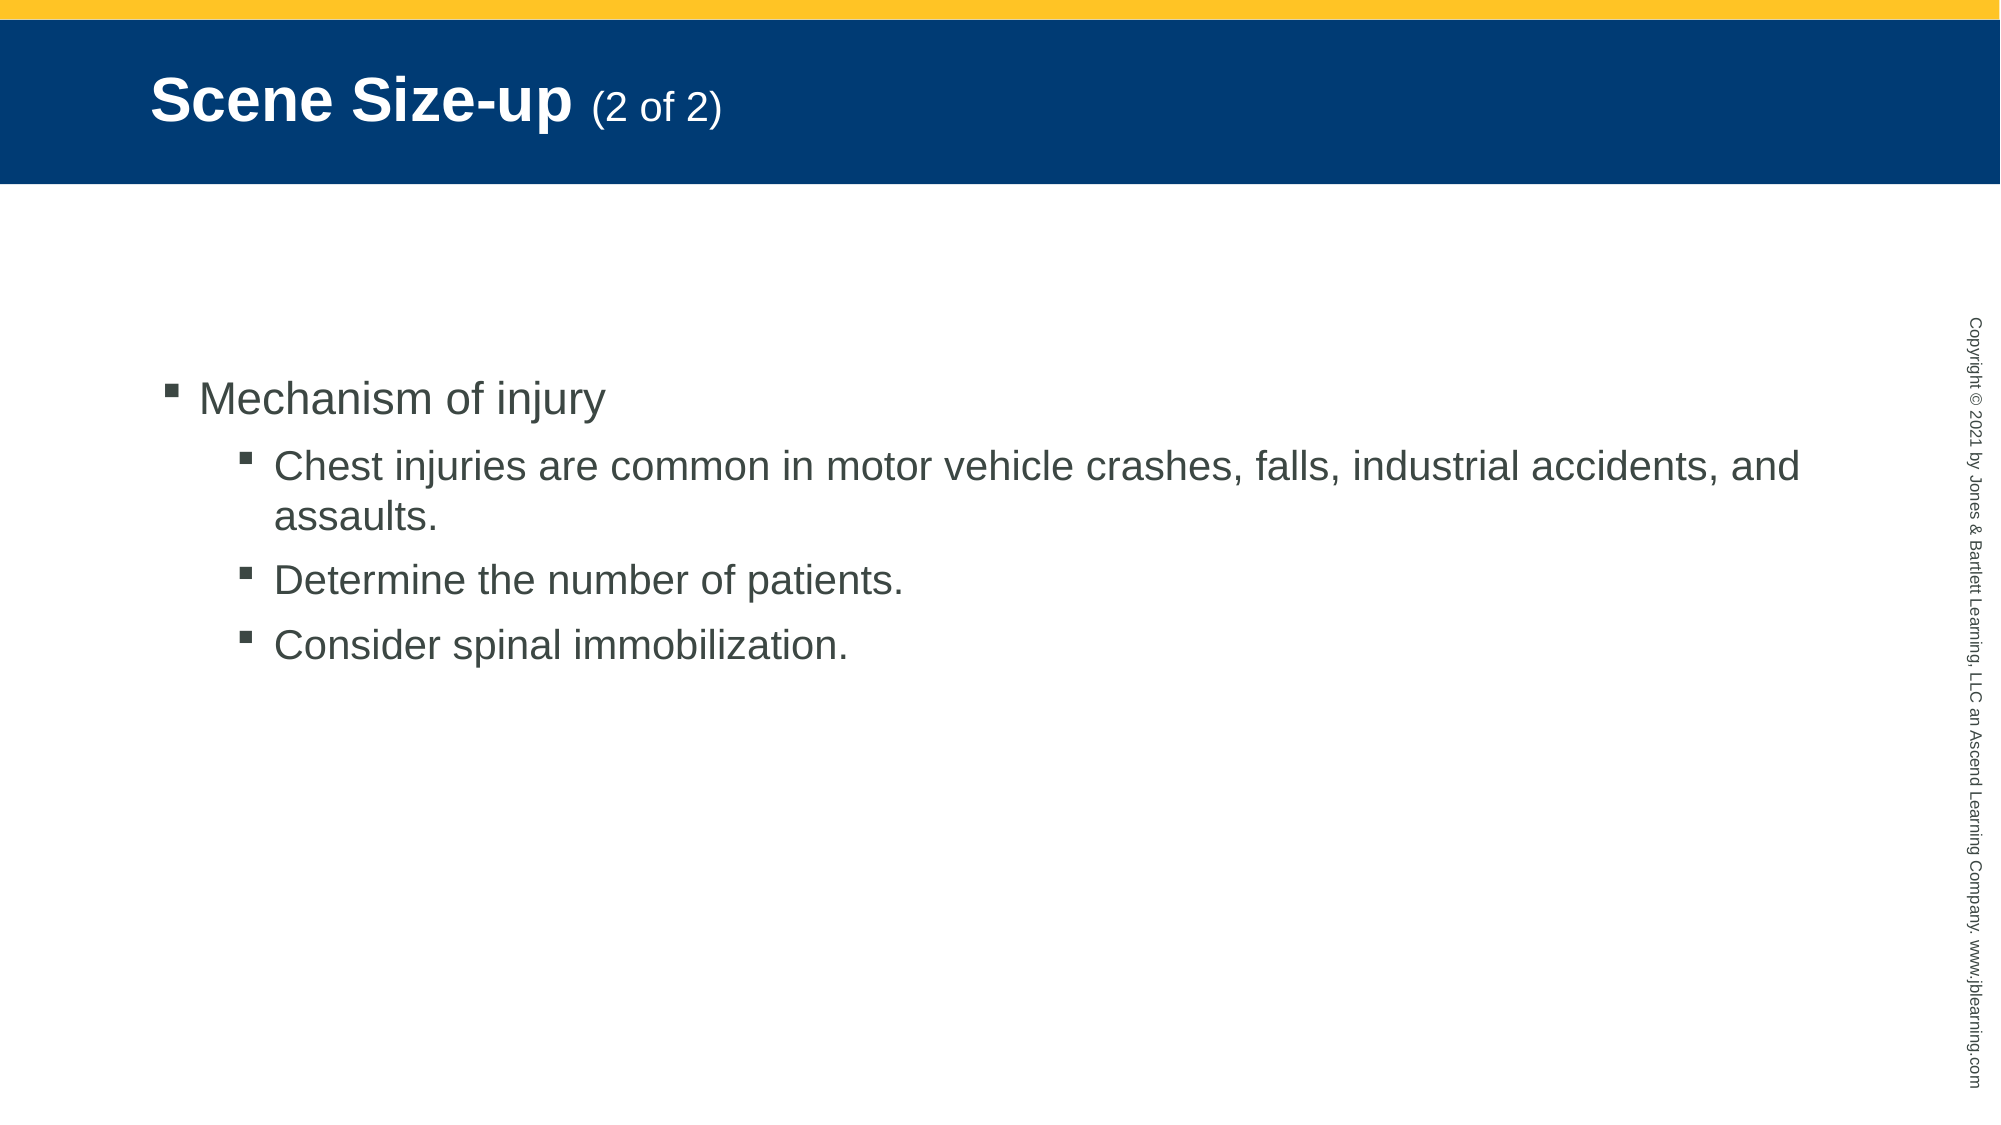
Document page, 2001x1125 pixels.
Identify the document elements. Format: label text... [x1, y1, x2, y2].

list Mechanism of injury Chest injuries are common in motor vehicle crashes, falls, industrial accidents, and assaults. Determine the number of patients. Consider spinal immobilization. [146, 361, 1859, 1016]
title Scene Size-up (2 of 2) [0, 19, 2000, 185]
